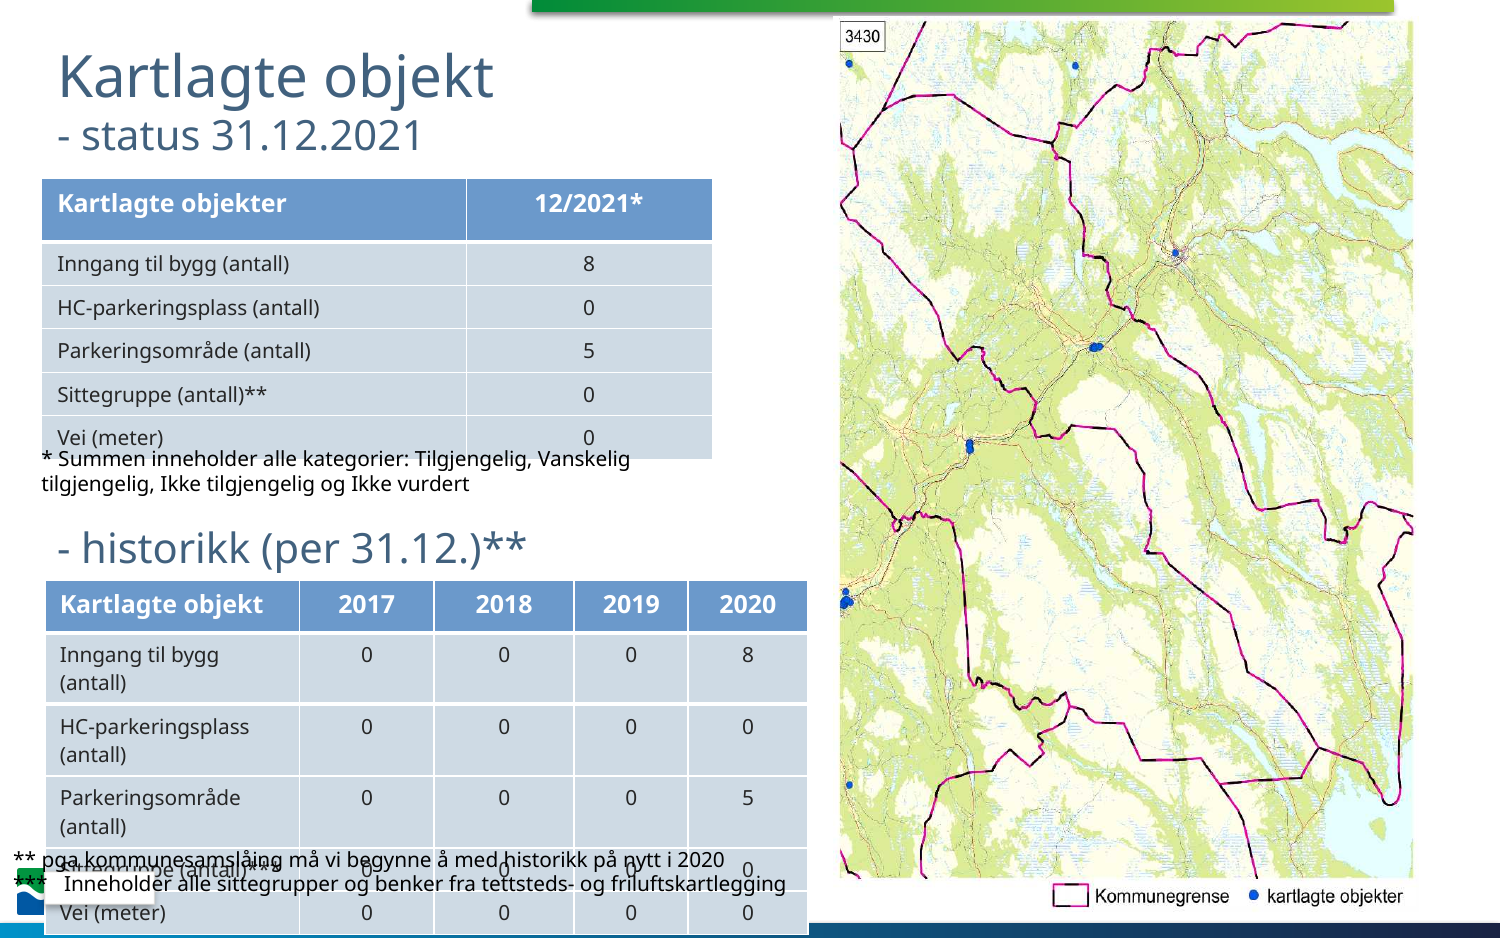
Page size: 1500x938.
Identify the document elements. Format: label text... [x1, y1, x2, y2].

table_cell 0 [689, 706, 807, 775]
table_cell 0 [467, 286, 712, 328]
table_cell 0 [300, 904, 433, 934]
text_box ** pga kommunesamslåing må vi begynne å med historikk på nytt i 2020 *** Inneholder alle sittegrupper og benker fra tettsteds- og friluftskartlegging [0, 838, 802, 904]
table_cell Vei (meter) [46, 904, 299, 934]
table_header 2017 [300, 581, 433, 631]
table_cell 0 [689, 892, 807, 934]
table_cell 0 [575, 904, 687, 934]
table_cell HC-parkeringsplass (antall) [42, 286, 466, 328]
table_header 2018 [435, 581, 573, 631]
table_cell 0 [435, 904, 573, 934]
table_cell 8 [689, 635, 807, 702]
table_cell HC-parkeringsplass (antall) [46, 706, 299, 775]
table_cell Inngang til bygg (antall) [42, 244, 466, 285]
table_cell Inngang til bygg (antall) [46, 635, 299, 702]
table_cell 0 [467, 373, 712, 415]
table_cell 0 [467, 416, 712, 459]
table_header 12/2021* [467, 179, 712, 240]
table_cell 5 [467, 329, 712, 372]
text_box Kartlagte objekt - status 31.12.2021 [42, 24, 828, 167]
table_cell 5 [689, 777, 807, 847]
table_cell 0 [575, 635, 687, 702]
table_header Kartlagte objekter [42, 179, 466, 240]
table_cell 0 [300, 706, 433, 775]
text_box * Summen inneholder alle kategorier: Tilgjengelig, Vanskelig tilgjengelig, Ikke tilgjengelig og Ikke vurdert [26, 438, 711, 504]
table_cell 0 [300, 777, 433, 838]
table_cell Parkeringsområde (antall) [42, 329, 466, 372]
table_cell 0 [575, 777, 687, 838]
table_cell 8 [467, 244, 712, 285]
table_cell 0 [435, 777, 573, 838]
table_header Kartlagte objekt [46, 581, 299, 631]
table_cell Parkeringsområde (antall) [46, 777, 299, 838]
table_header 2019 [575, 581, 687, 631]
table_cell 0 [575, 706, 687, 775]
table_header 2020 [689, 581, 807, 631]
table_cell 0 [300, 635, 433, 702]
table_cell Sittegruppe (antall)** [42, 373, 466, 415]
picture [833, 16, 1419, 913]
table_cell Vei (meter) [42, 416, 466, 438]
table_cell 0 [802, 849, 807, 890]
table_cell 0 [435, 706, 573, 775]
table_cell 0 [435, 635, 573, 702]
text_box - historikk (per 31.12.)** [42, 496, 828, 580]
